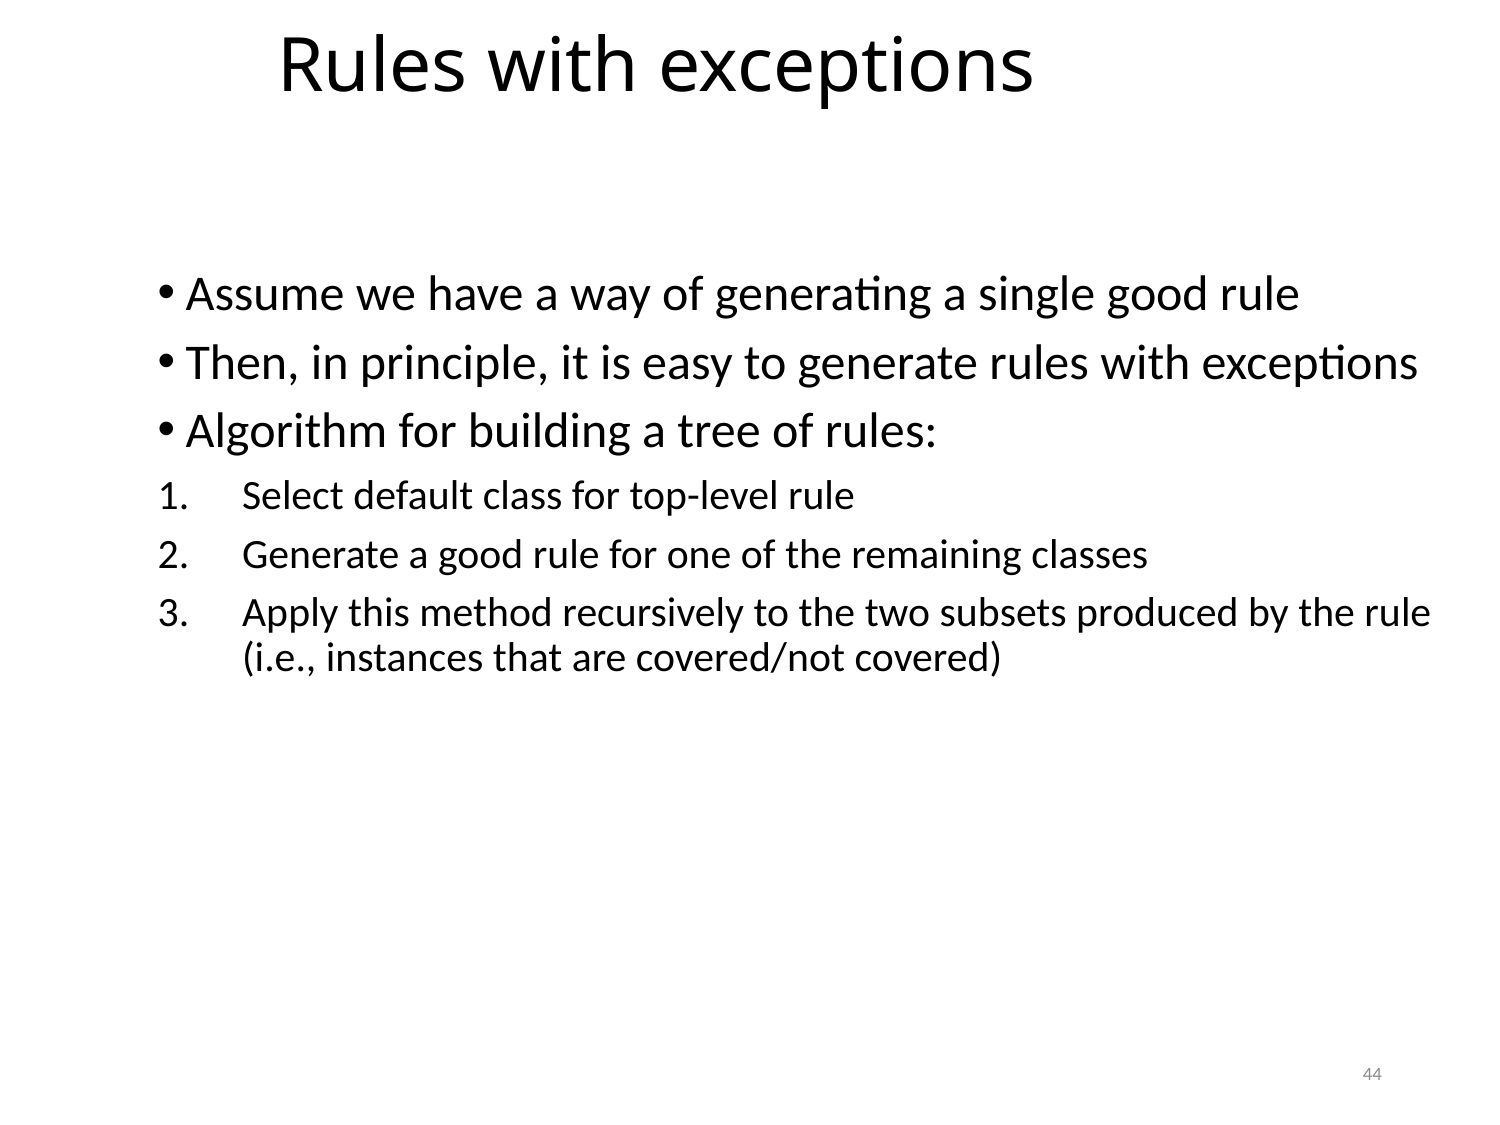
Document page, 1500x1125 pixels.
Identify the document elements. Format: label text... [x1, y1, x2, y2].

list Assume we have a way of generating a single good rule Then, in principle, it is easy to generate rules with exceptions Algorithm for building a tree of rules: Select default class for top-level rule Generate a good rule for one of the remaining classes Apply this method recursively to the two subsets produced by the rule (i.e., instances that are covered/not covered) [142, 260, 1457, 913]
slide_number 44 [1059, 1042, 1397, 1103]
title Rules with exceptions [262, 0, 1500, 148]
